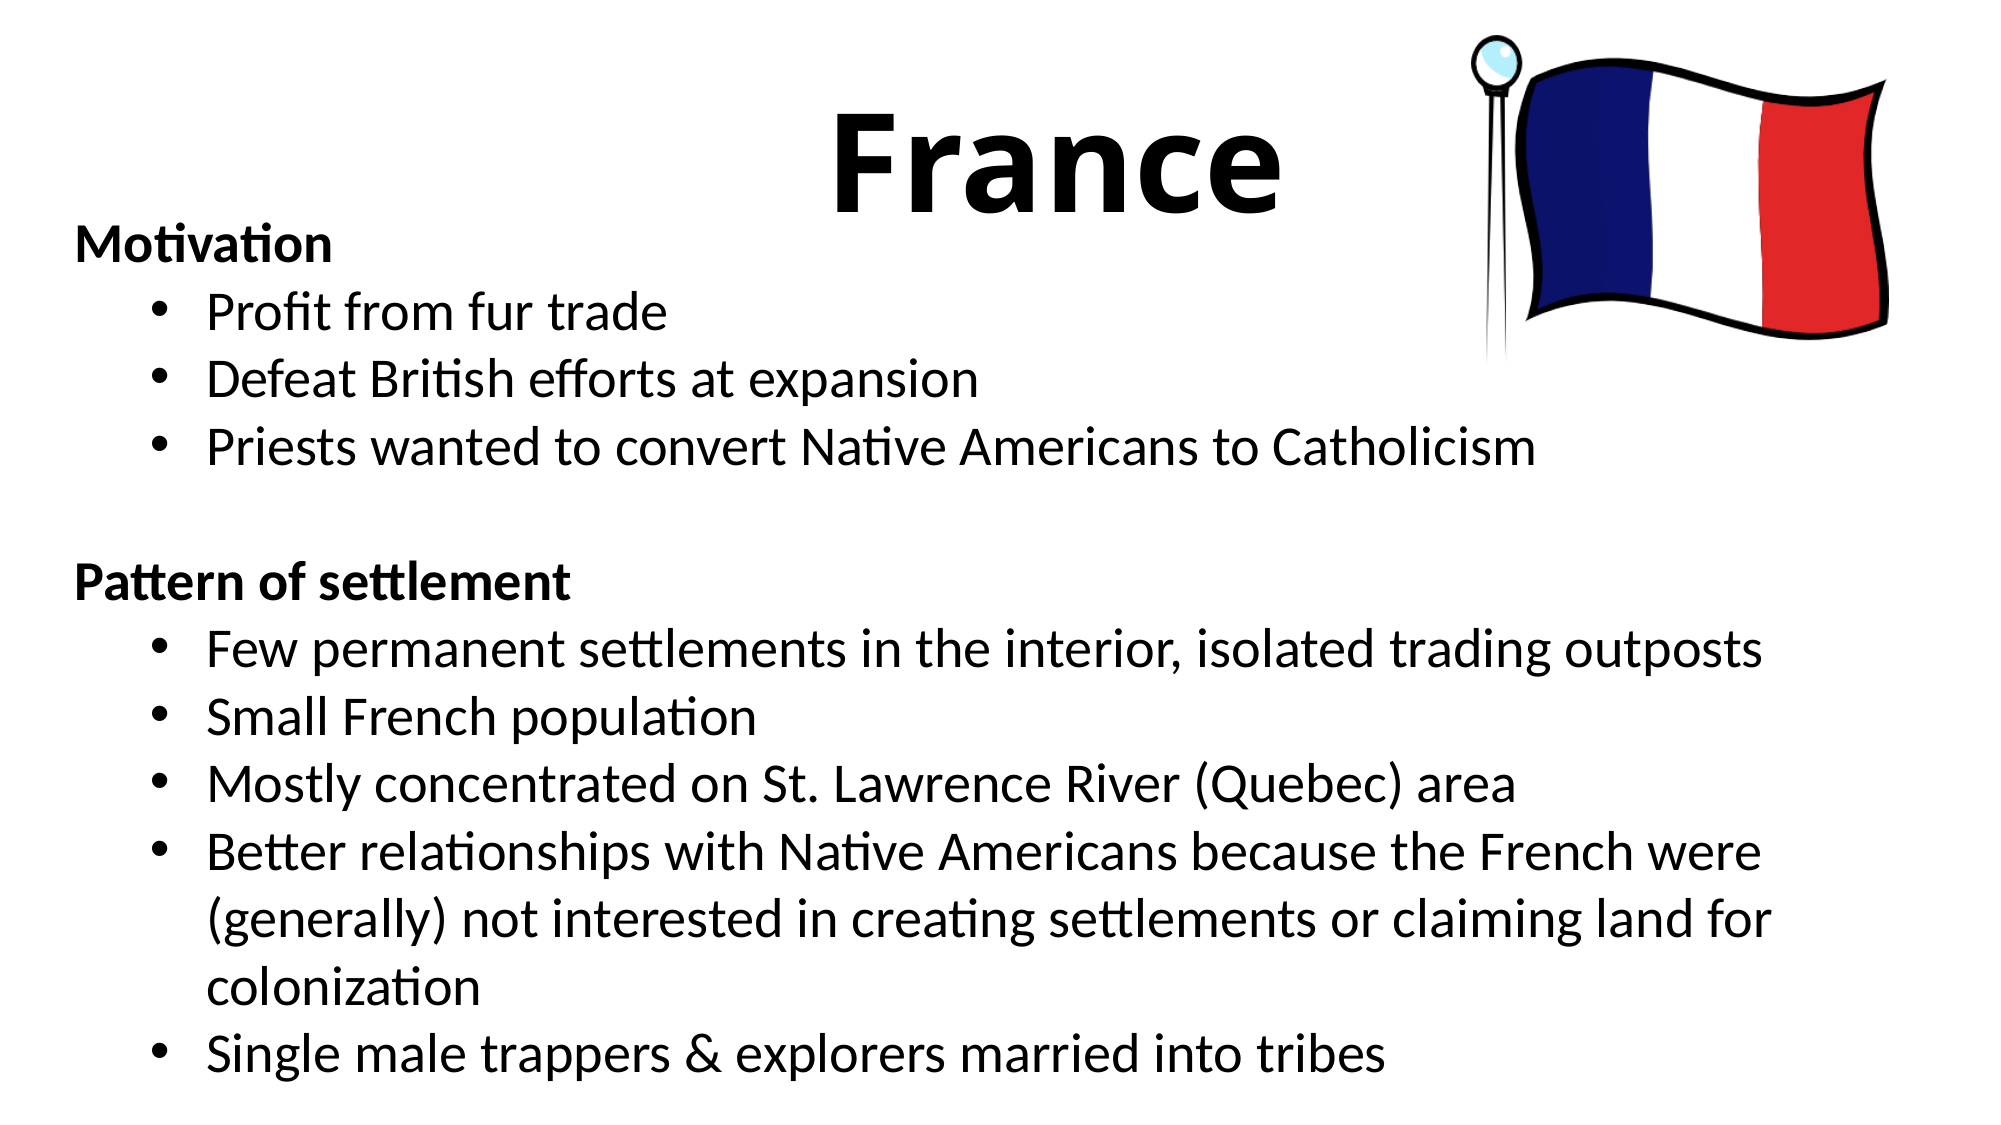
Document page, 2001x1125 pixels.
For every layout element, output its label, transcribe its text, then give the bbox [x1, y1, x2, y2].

text_box Motivation Profit from fur trade Defeat British efforts at expansion Priests wanted to convert Native Americans to Catholicism Pattern of settlement Few permanent settlements in the interior, isolated trading outposts Small French population Mostly concentrated on St. Lawrence River (Quebec) area Better relationships with Native Americans because the French were (generally) not interested in creating settlements or claiming land for colonization Single male trappers & explorers married into tribes [60, 199, 1808, 1092]
title France [810, 80, 1352, 199]
picture [1471, 35, 1889, 364]
